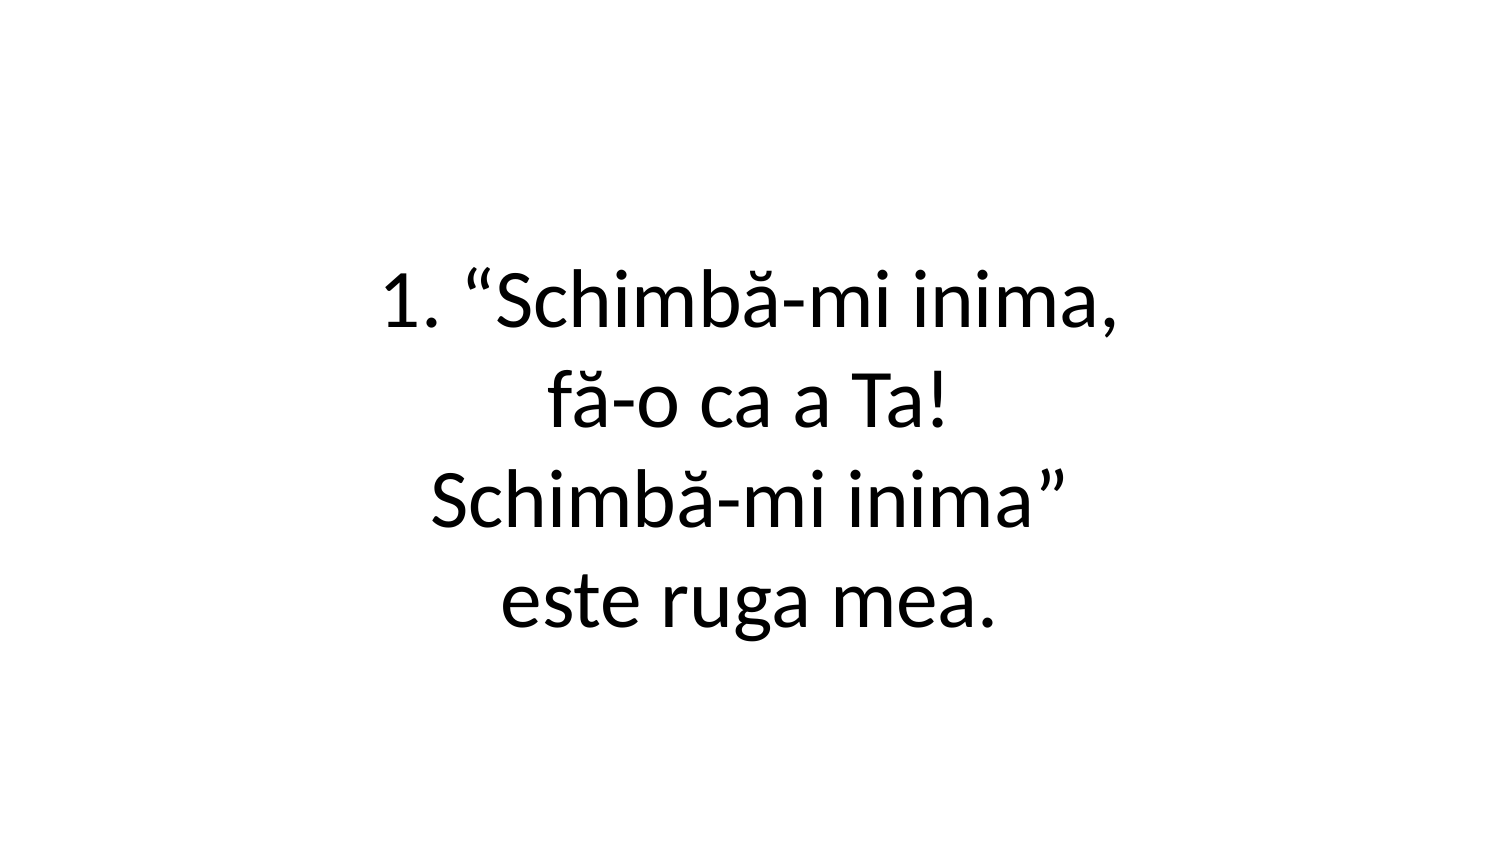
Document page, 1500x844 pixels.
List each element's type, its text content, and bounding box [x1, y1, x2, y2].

text_box 1. “Schimbă-mi inima, fă-o ca a Ta! Schimbă-mi inima” este ruga mea. [364, 192, 1136, 652]
